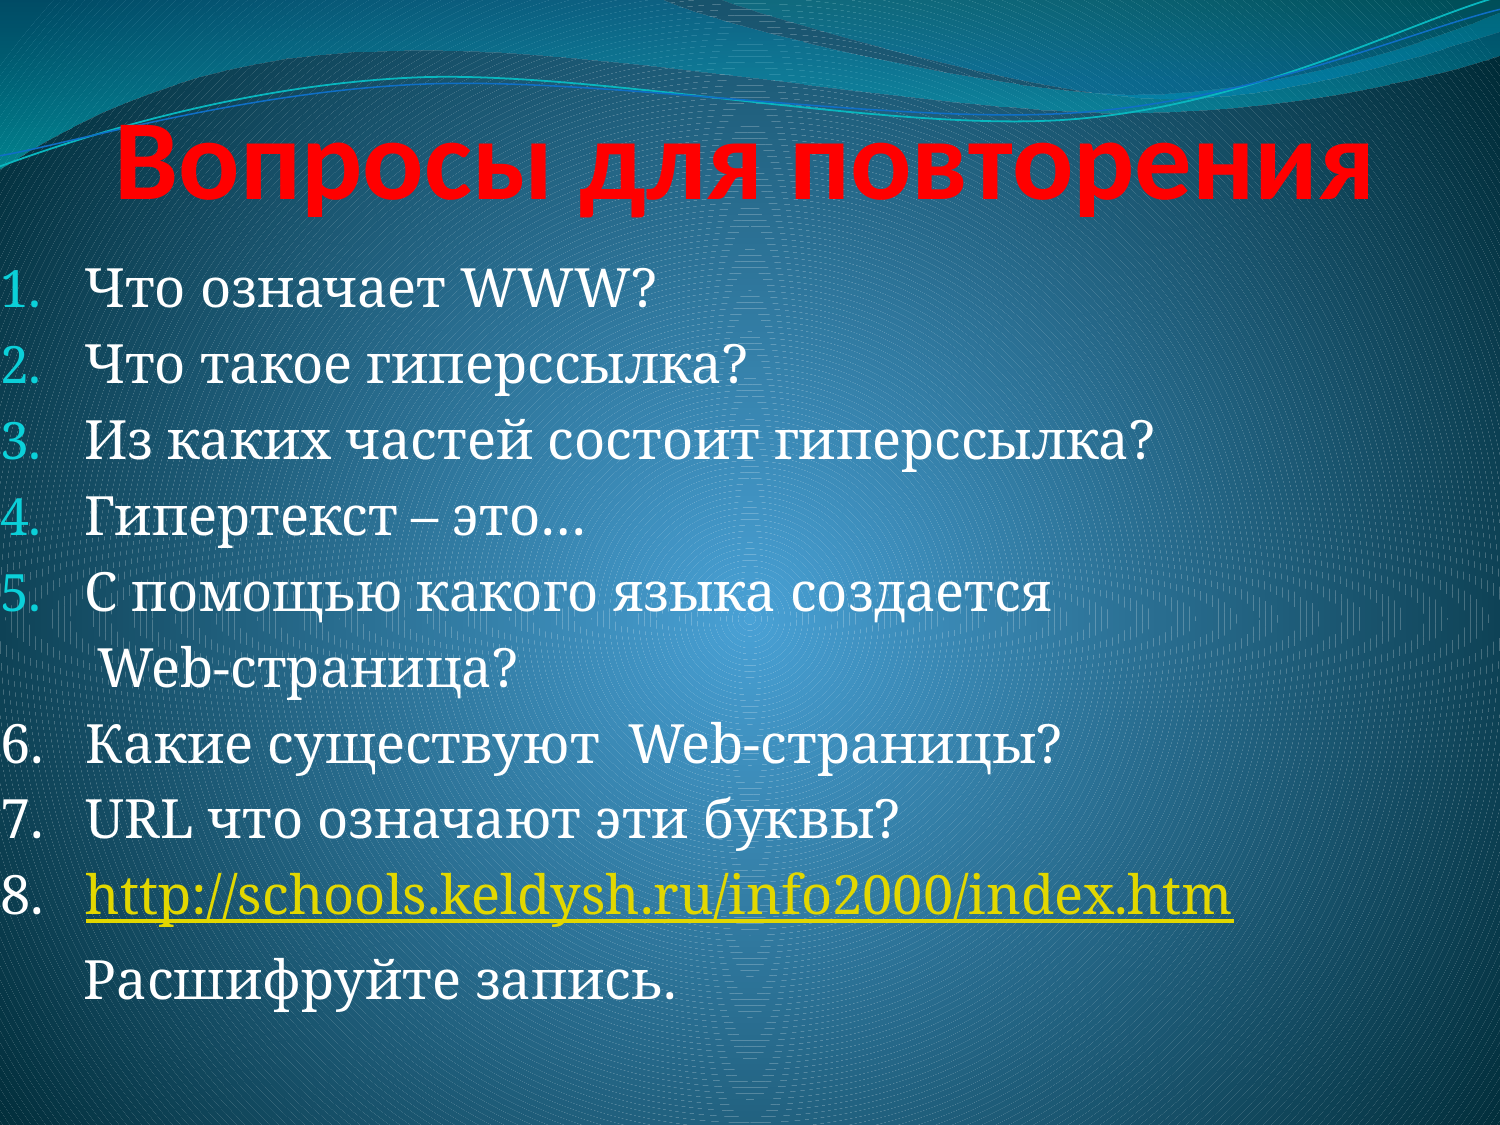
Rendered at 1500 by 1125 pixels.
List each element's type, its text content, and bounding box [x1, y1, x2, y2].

subtitle Что означает WWW? Что такое гиперссылка? Из каких частей состоит гиперссылка? Гипертекст – это… С помощью какого языка создается Web-страница? 6. Какие существуют Web-страницы? 7. URL что означают эти буквы? 8. http://schools.keldysh.ru/info2000/index.htm Расшифруйте запись. [0, 246, 1500, 1102]
title Вопросы для повторения [105, 46, 1381, 223]
